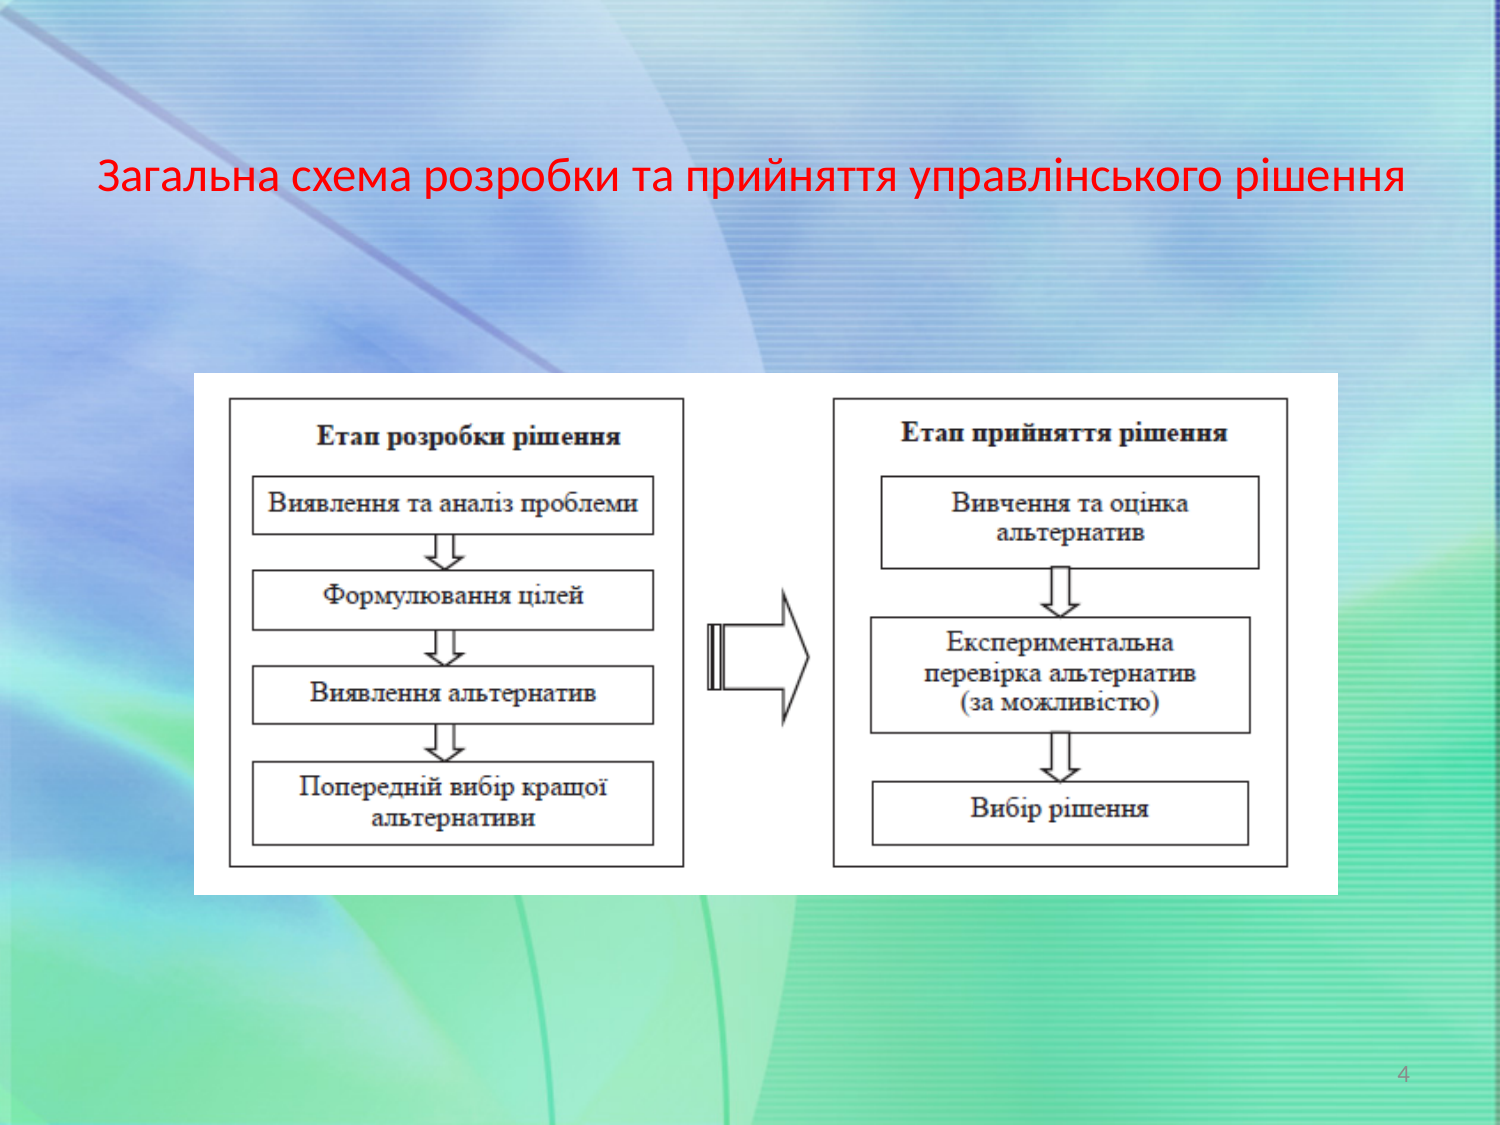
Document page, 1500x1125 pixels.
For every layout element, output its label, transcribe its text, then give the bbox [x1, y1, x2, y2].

title Загальна схема розробки та прийняття управлінського рішення [76, 113, 1427, 302]
slide_number 4 [1074, 1042, 1425, 1103]
picture [0, 0, 1500, 1125]
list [194, 373, 1338, 896]
